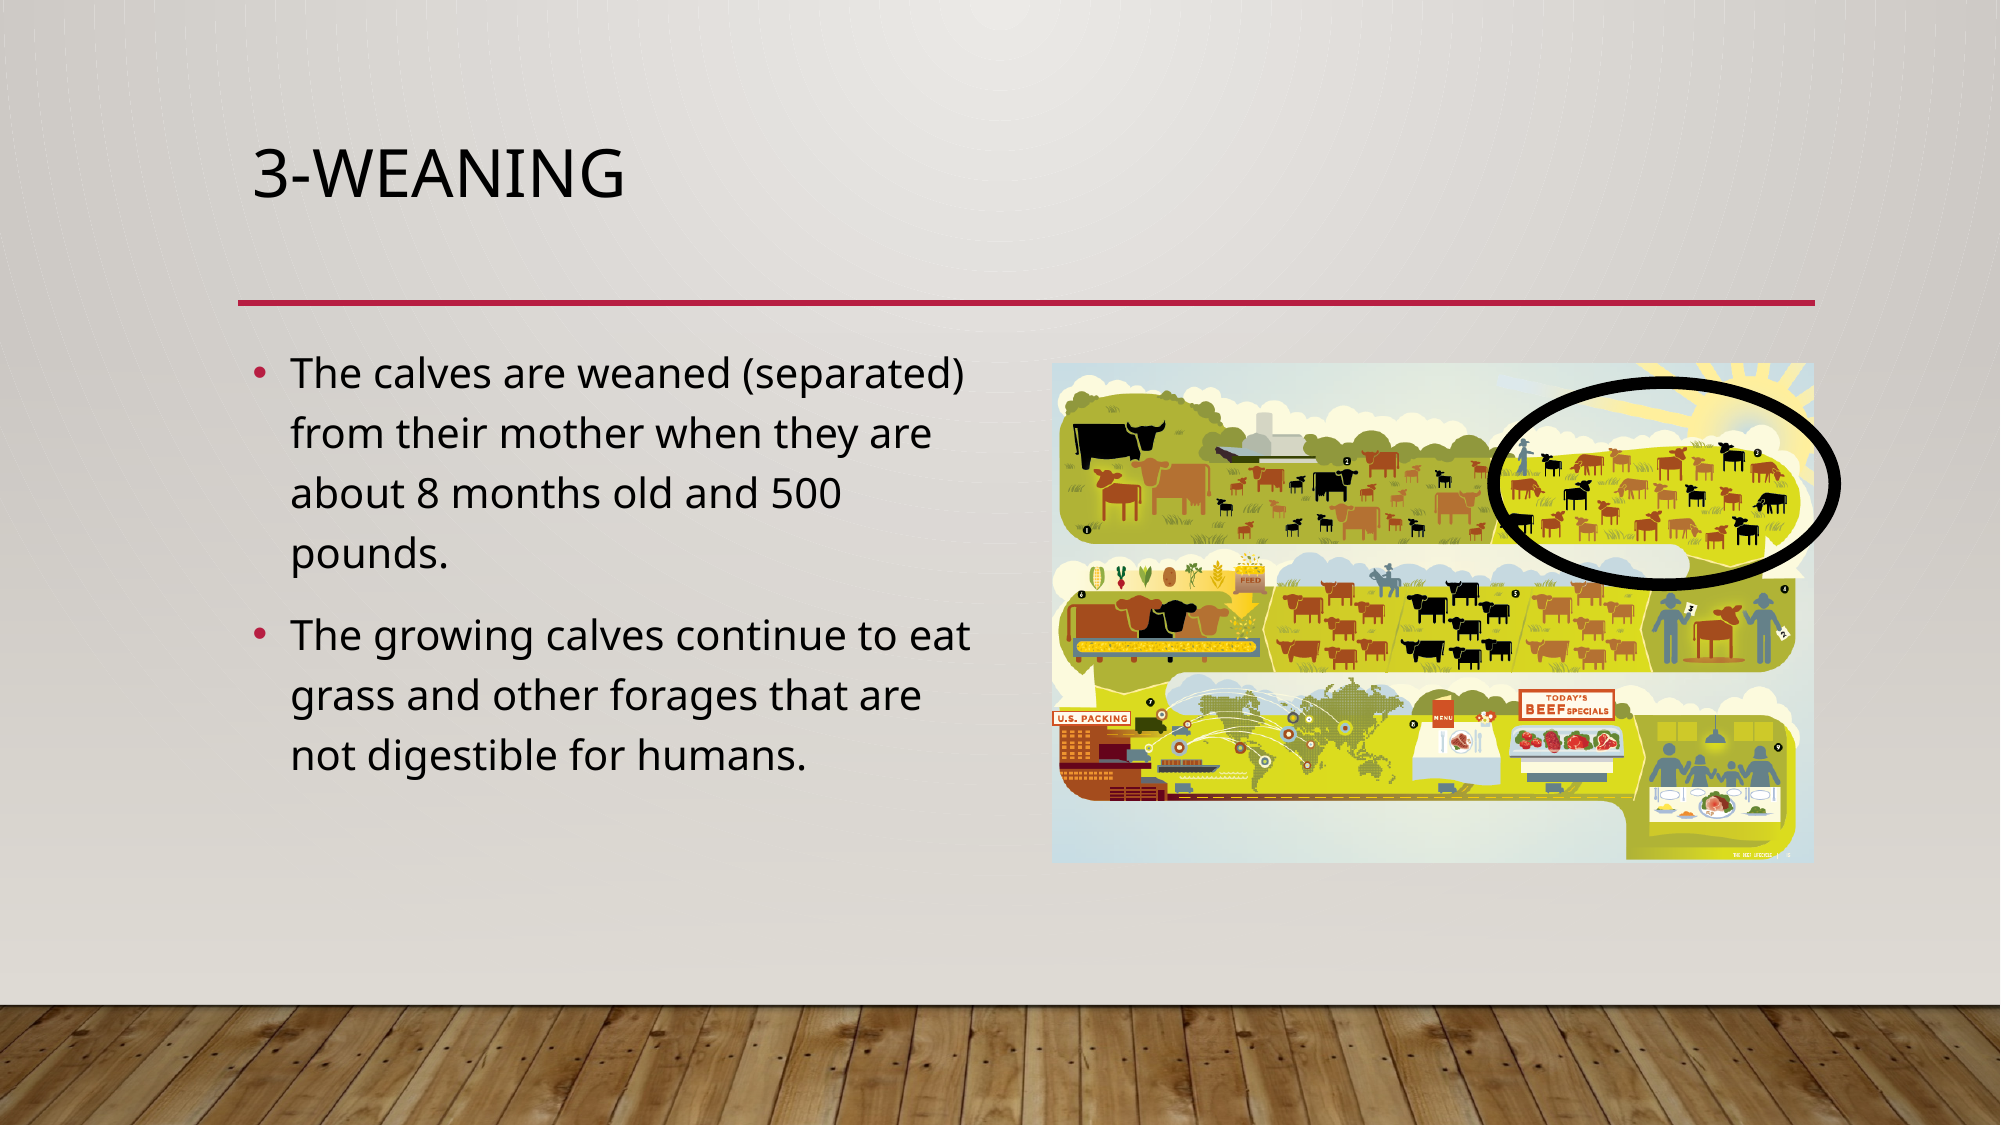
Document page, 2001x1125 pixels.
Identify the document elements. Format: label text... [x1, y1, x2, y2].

list The calves are weaned (separated) from their mother when they are about 8 months old and 500 pounds. The growing calves continue to eat grass and other forages that are not digestible for humans. [237, 329, 1000, 896]
picture [0, 1005, 2000, 1125]
title 3-Weaning [237, 132, 1814, 306]
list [1051, 363, 1815, 863]
text_box [1815, 434, 1837, 533]
